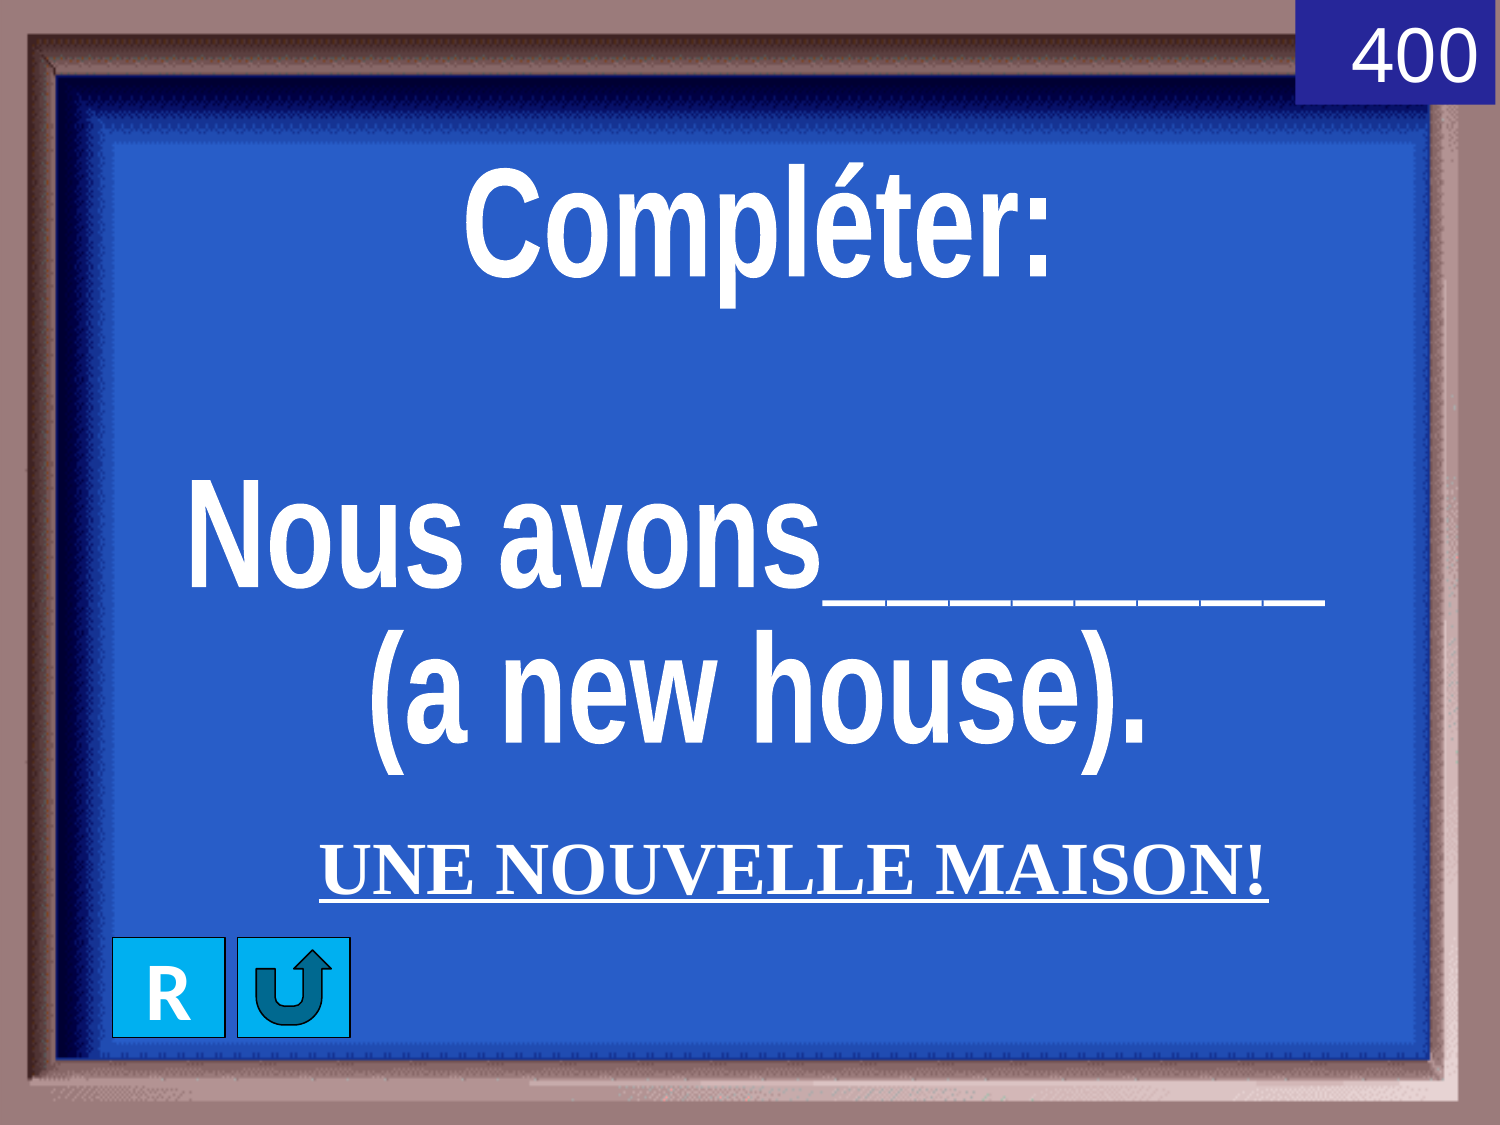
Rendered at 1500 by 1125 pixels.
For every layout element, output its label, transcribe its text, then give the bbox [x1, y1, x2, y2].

text_box [237, 937, 351, 1038]
picture [0, 0, 1500, 1125]
text_box 400 [1295, 0, 1496, 105]
text_box UNE NOUVELLE MAISON! [199, 812, 1388, 918]
text_box R [112, 937, 226, 1038]
